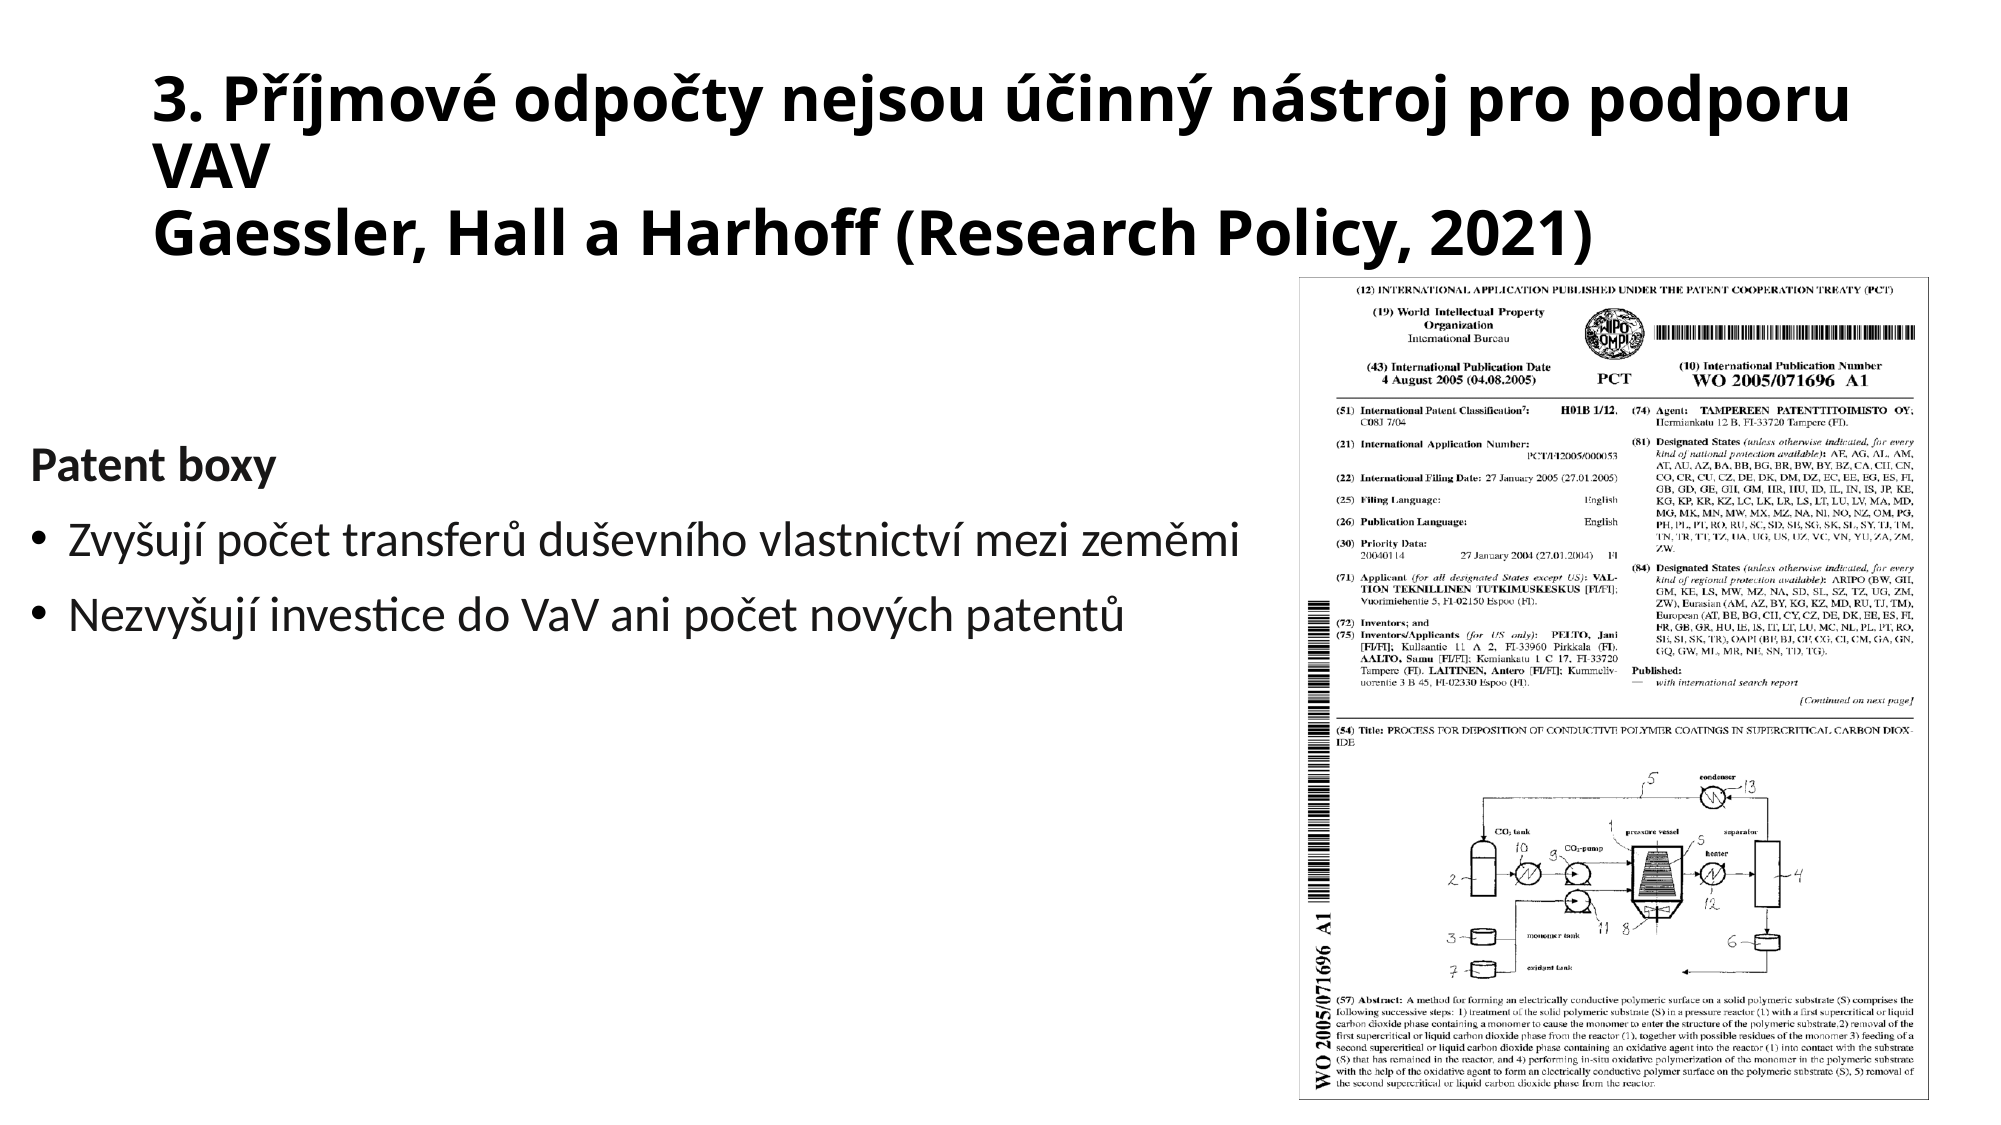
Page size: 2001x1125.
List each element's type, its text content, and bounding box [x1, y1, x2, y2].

picture [1299, 277, 1929, 1100]
title 3. Příjmové odpočty nejsou účinný nástroj pro podporu VAV Gaessler, Hall a Harhoff (Research Policy, 2021) [137, 59, 1944, 278]
list Patent boxy Zvyšují počet transferů duševního vlastnictví mezi zeměmi Nezvyšují investice do VaV ani počet nových patentů [15, 431, 1299, 1100]
